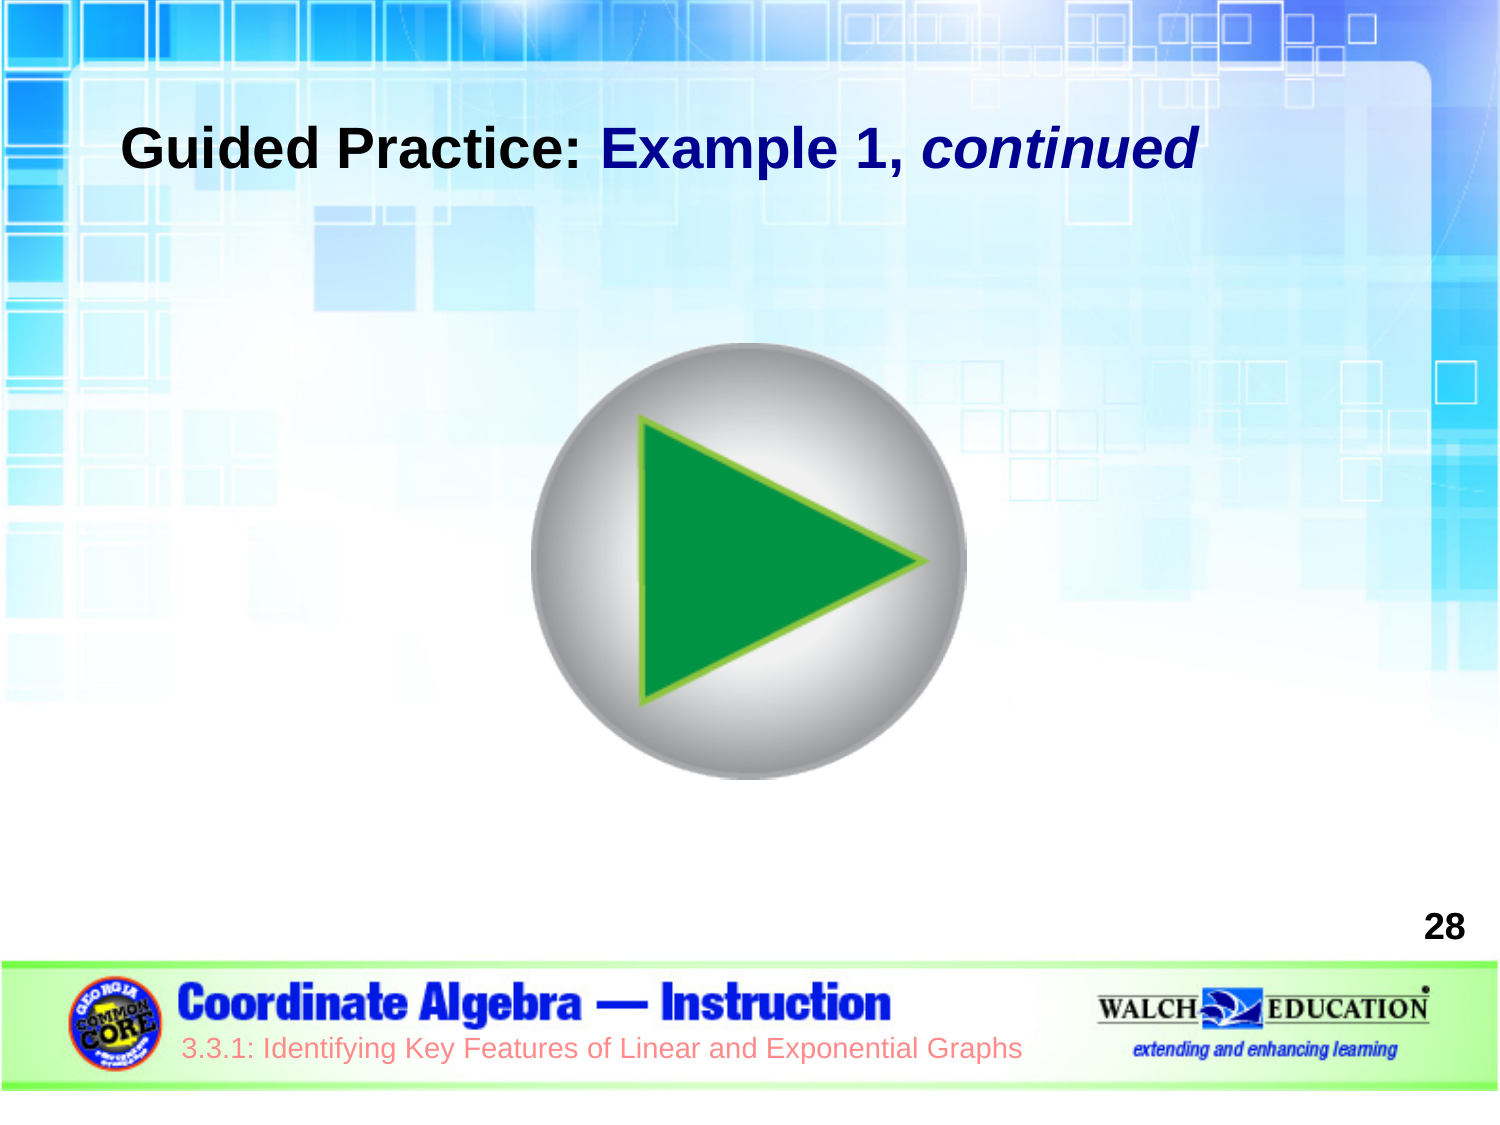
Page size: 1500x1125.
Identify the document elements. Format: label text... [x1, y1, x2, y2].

footer 3.3.1: Identifying Key Features of Linear and Exponential Graphs [166, 1024, 1080, 1069]
picture [1, 0, 1500, 1091]
text_box [164, 1020, 1072, 1064]
text_box 28 [1361, 901, 1481, 949]
text_box Guided Practice: Example 1, continued [105, 103, 1394, 925]
